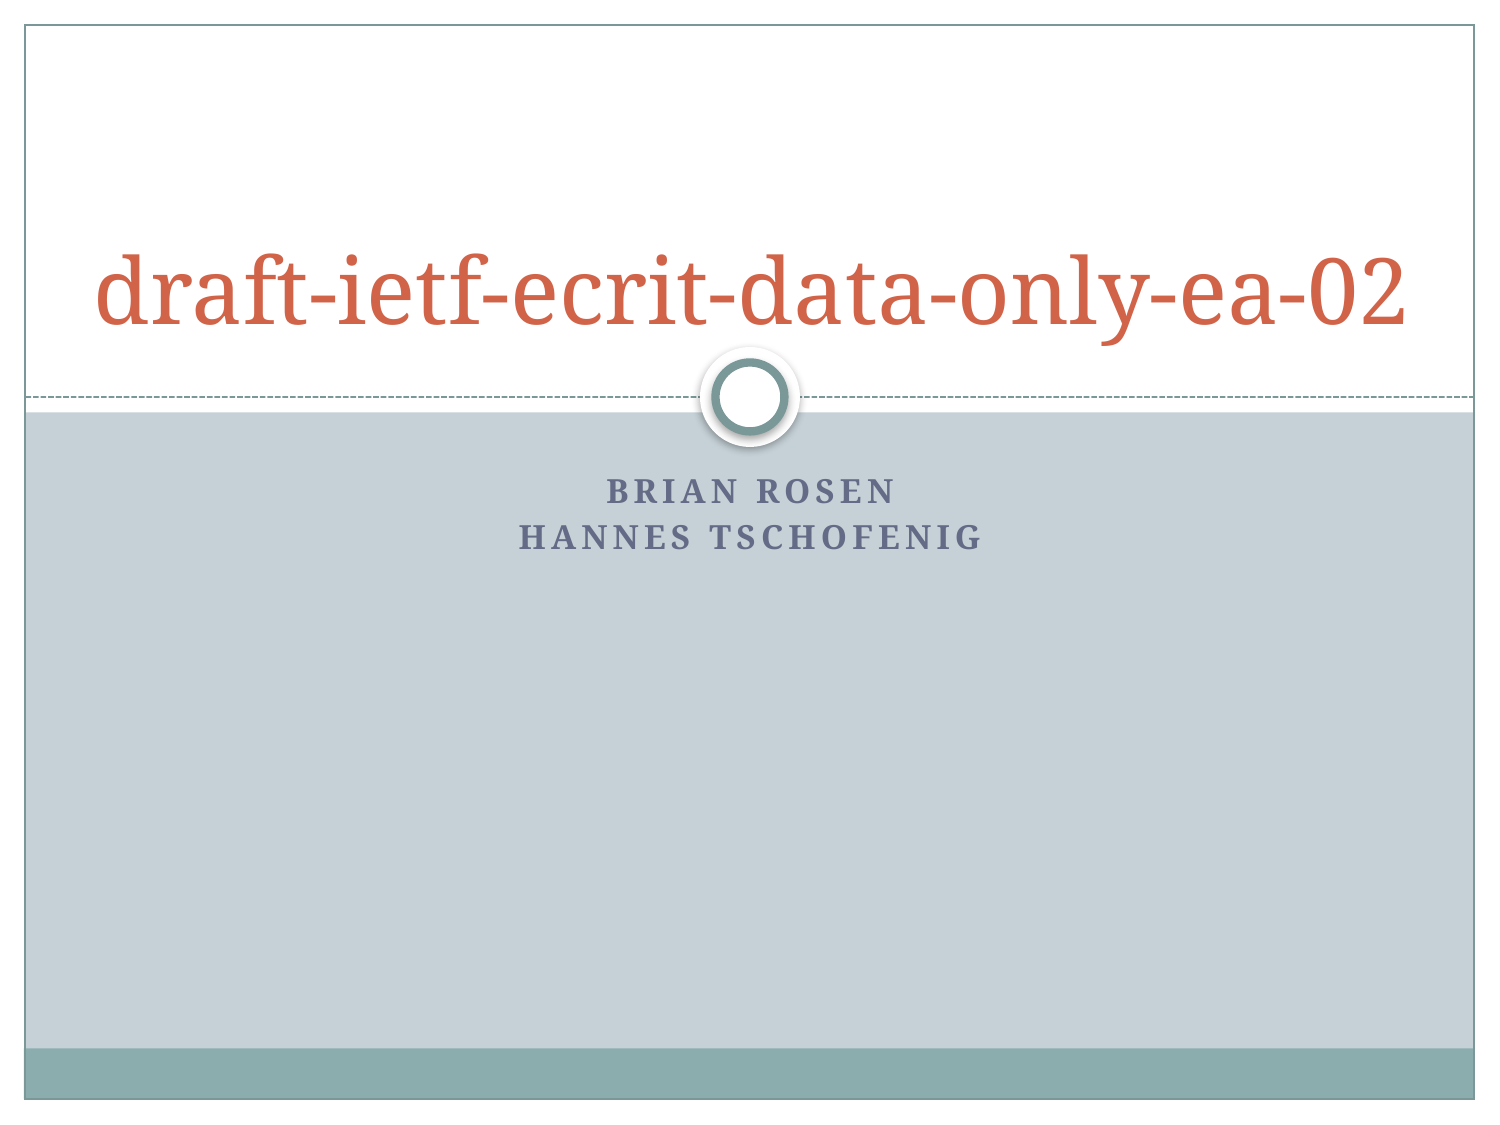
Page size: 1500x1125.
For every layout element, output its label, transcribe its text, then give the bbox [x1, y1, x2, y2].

subtitle Brian Rosen Hannes Tschofenig [225, 462, 1275, 750]
title draft-ietf-ecrit-data-only-ea-02 [52, 62, 1453, 350]
